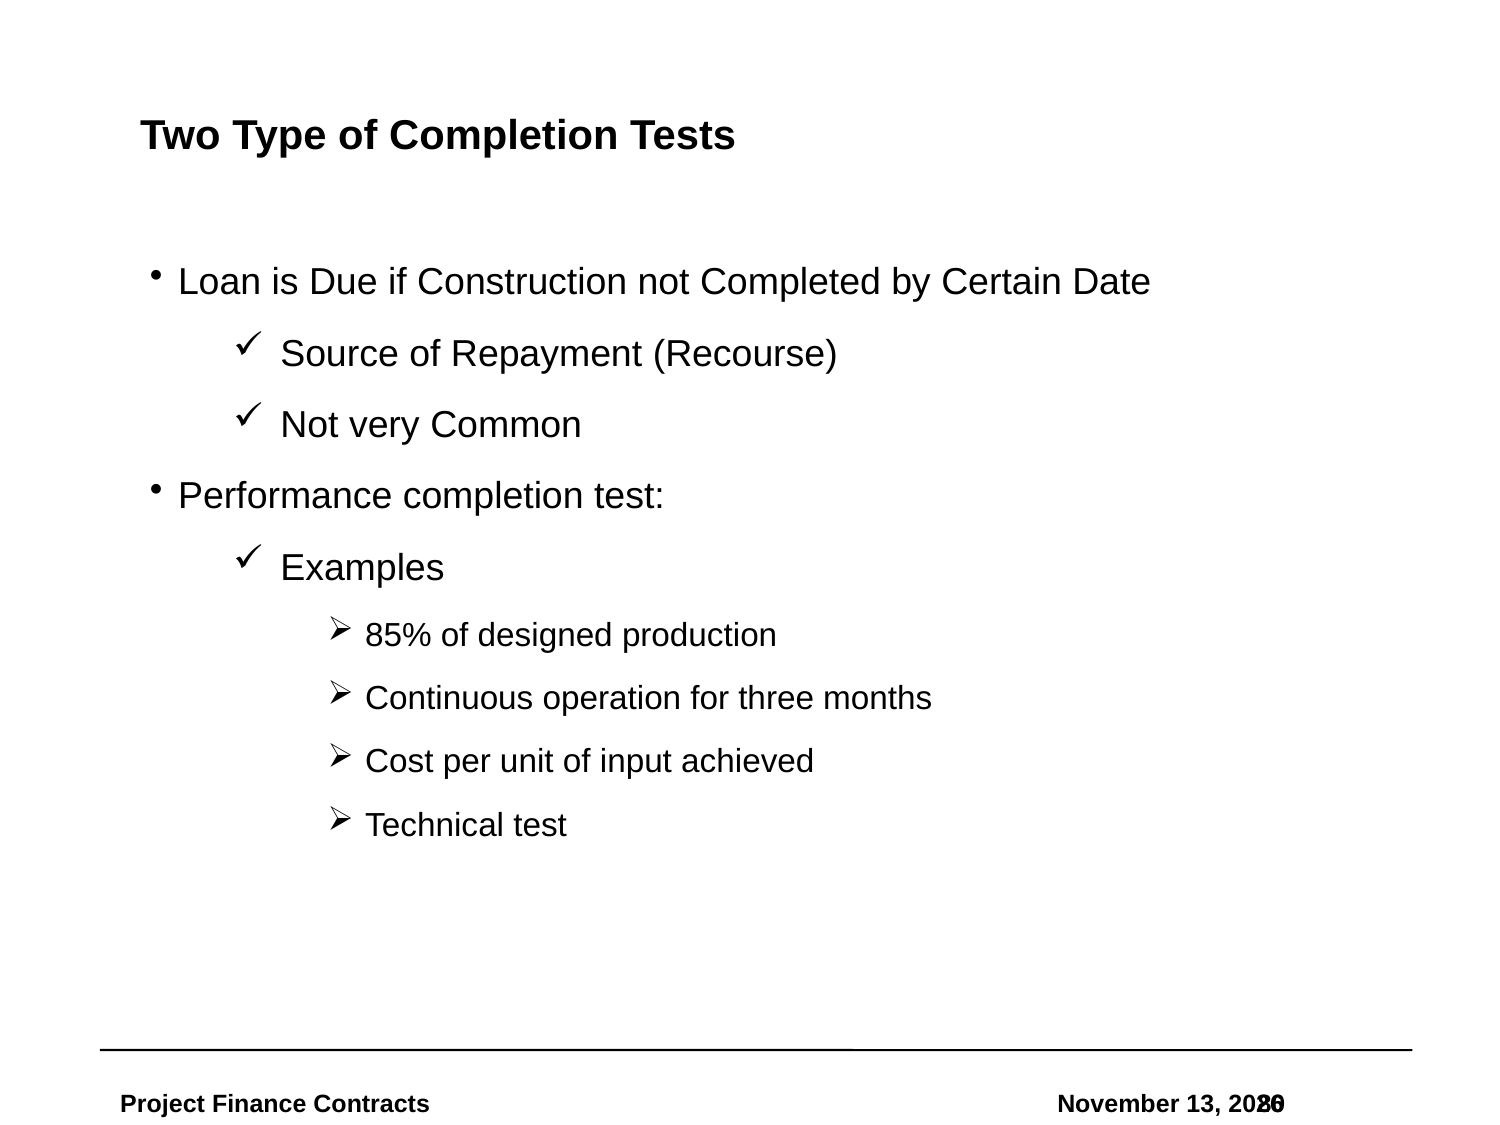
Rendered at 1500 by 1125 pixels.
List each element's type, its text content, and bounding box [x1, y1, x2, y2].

list Loan is Due if Construction not Completed by Certain Date Source of Repayment (Recourse) Not very Common Performance completion test: Examples 85% of designed production Continuous operation for three months Cost per unit of input achieved Technical test [124, 249, 1376, 1001]
title Two Type of Completion Tests [124, 99, 1288, 226]
